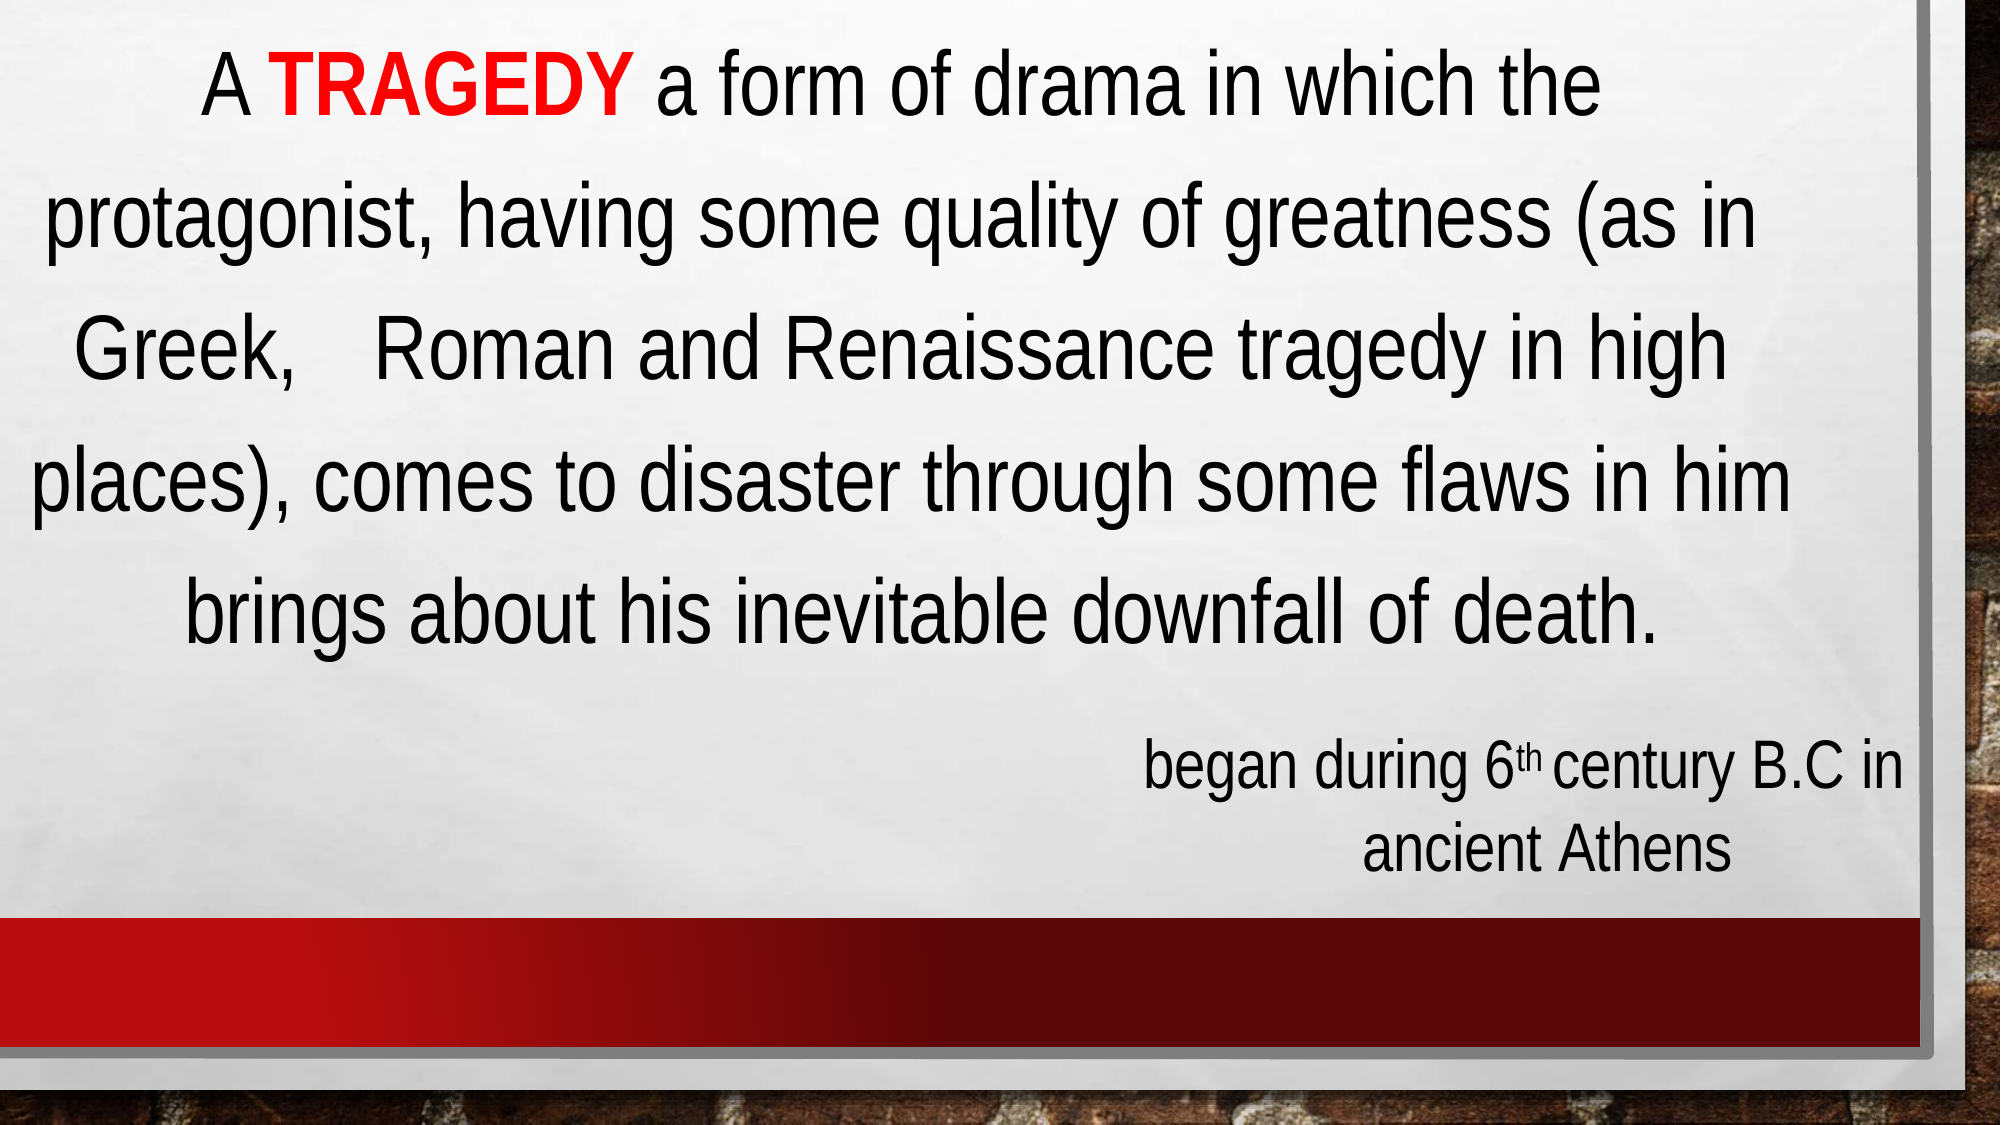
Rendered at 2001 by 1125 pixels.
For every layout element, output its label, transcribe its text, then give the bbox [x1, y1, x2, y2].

text_box began during 6th century B.C in ancient Athens [1135, 718, 1928, 886]
picture [0, 0, 1921, 1047]
picture [0, 0, 2000, 1125]
title A TRAGEDY a form of drama in which the protagonist, having some quality of greatness (as in Greek, Roman and Renaissance tragedy in high places), comes to disaster through some flaws in him brings about his inevitable downfall of death. [25, 0, 1797, 662]
